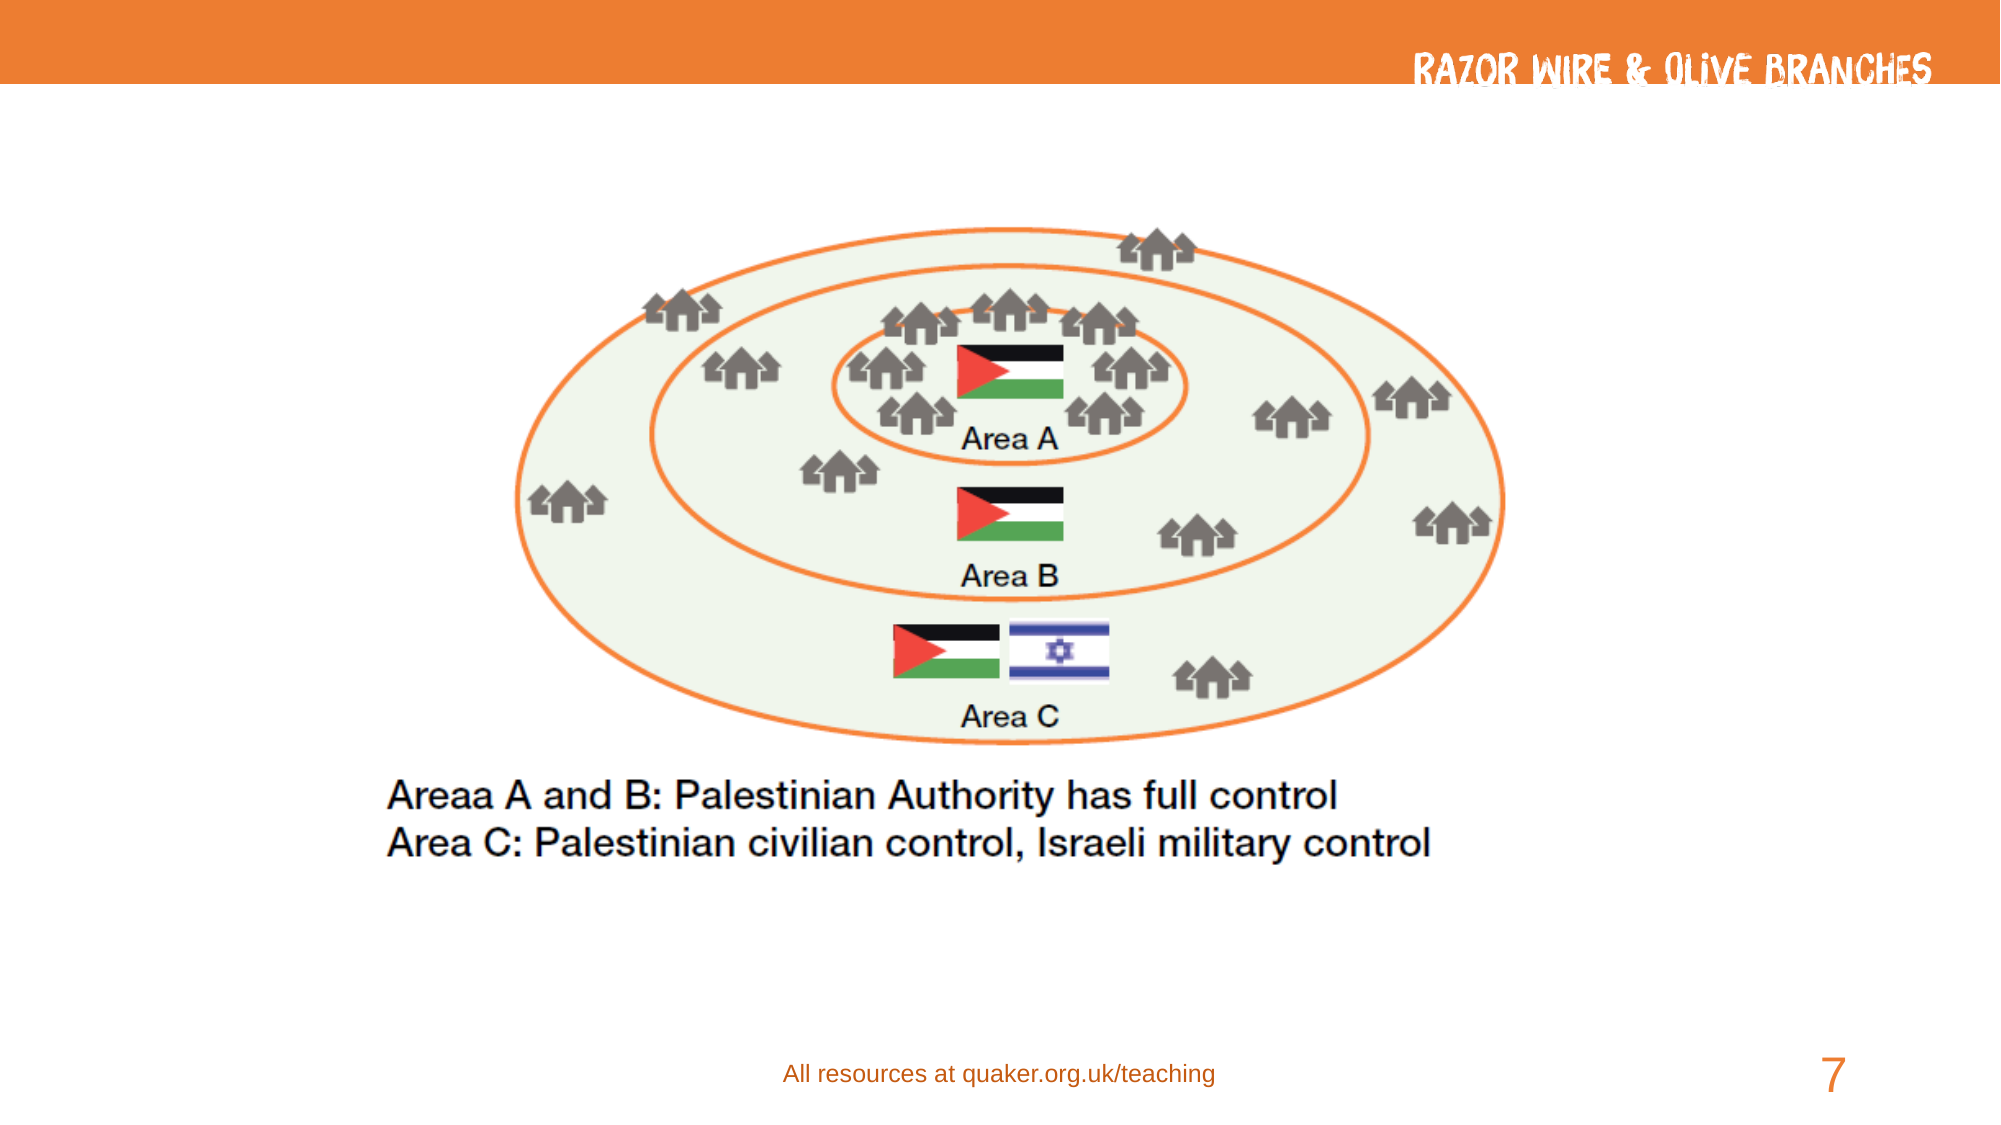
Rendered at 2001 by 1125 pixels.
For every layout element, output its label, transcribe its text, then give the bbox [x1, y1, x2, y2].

picture [1411, 49, 1935, 89]
picture [342, 185, 1610, 925]
footer All resources at quaker.org.uk/teaching [662, 1042, 1338, 1103]
slide_number 7 [1412, 1042, 1863, 1103]
